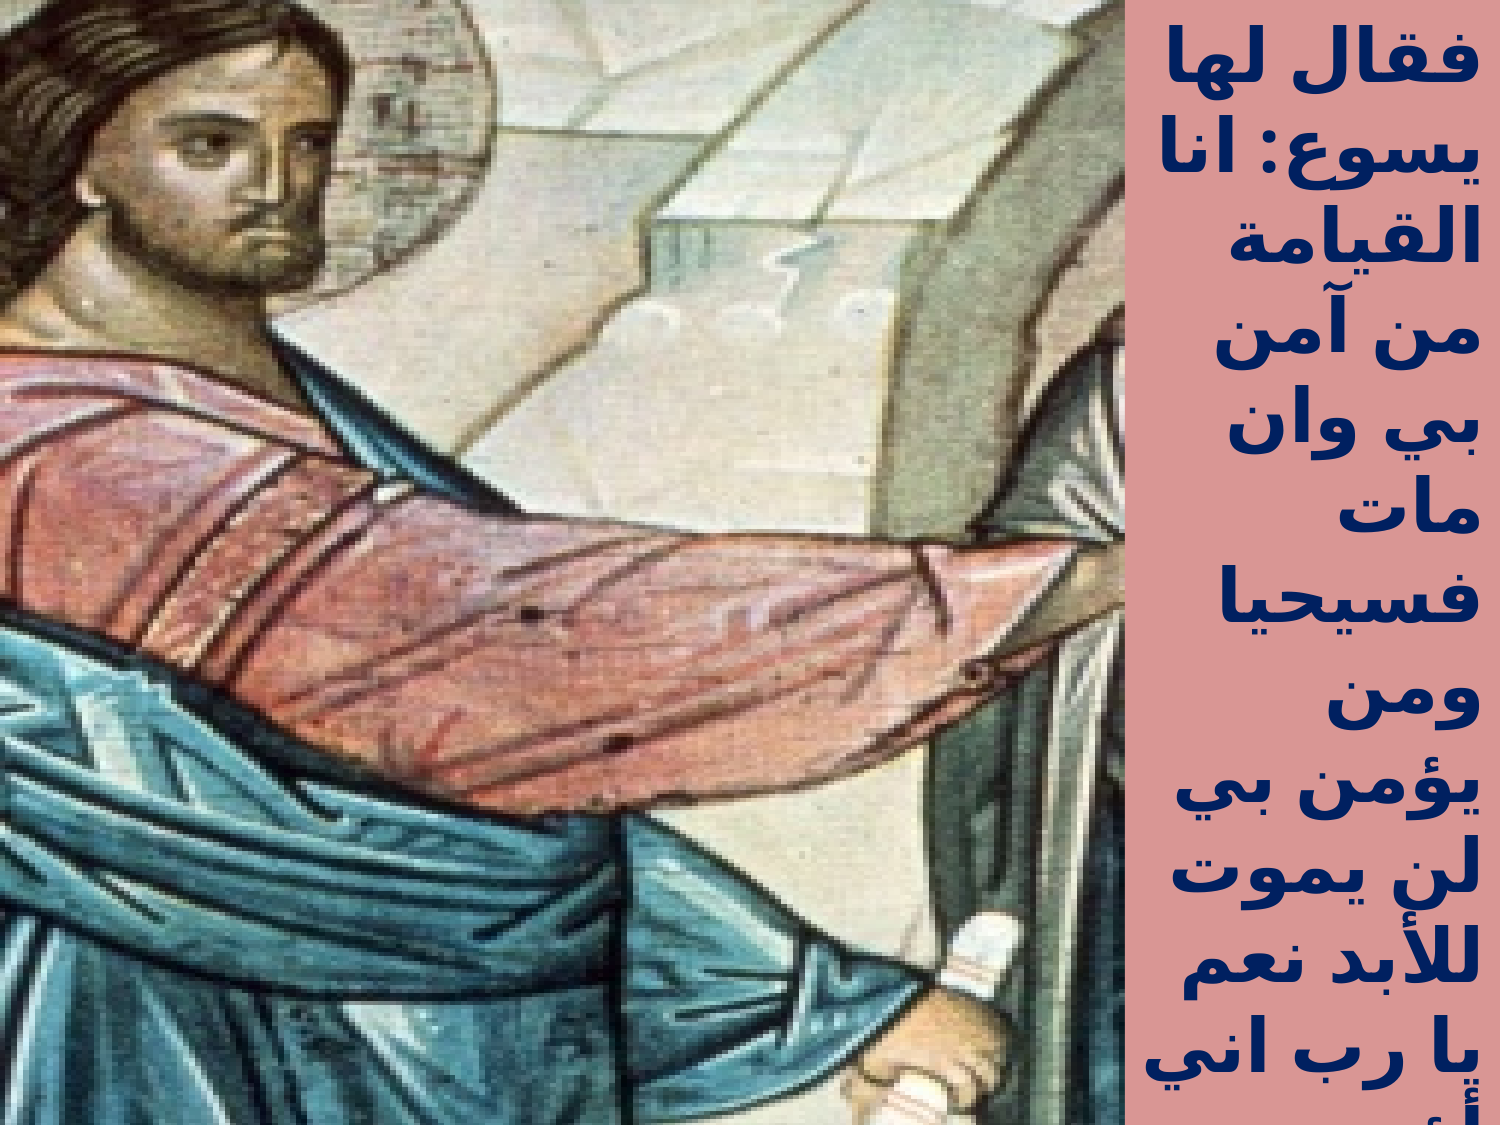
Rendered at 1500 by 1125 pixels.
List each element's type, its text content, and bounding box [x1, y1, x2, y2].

picture [0, 0, 1126, 1125]
text_box فقال لها يسوع: انا القيامة من آمن بي وان مات فسيحيا ومن يؤمن بي لن يموت للأبد نعم يا رب اني أؤمن بأنك أنت المسيح ابن الله الآتي الى العالم [1128, 0, 1500, 1125]
